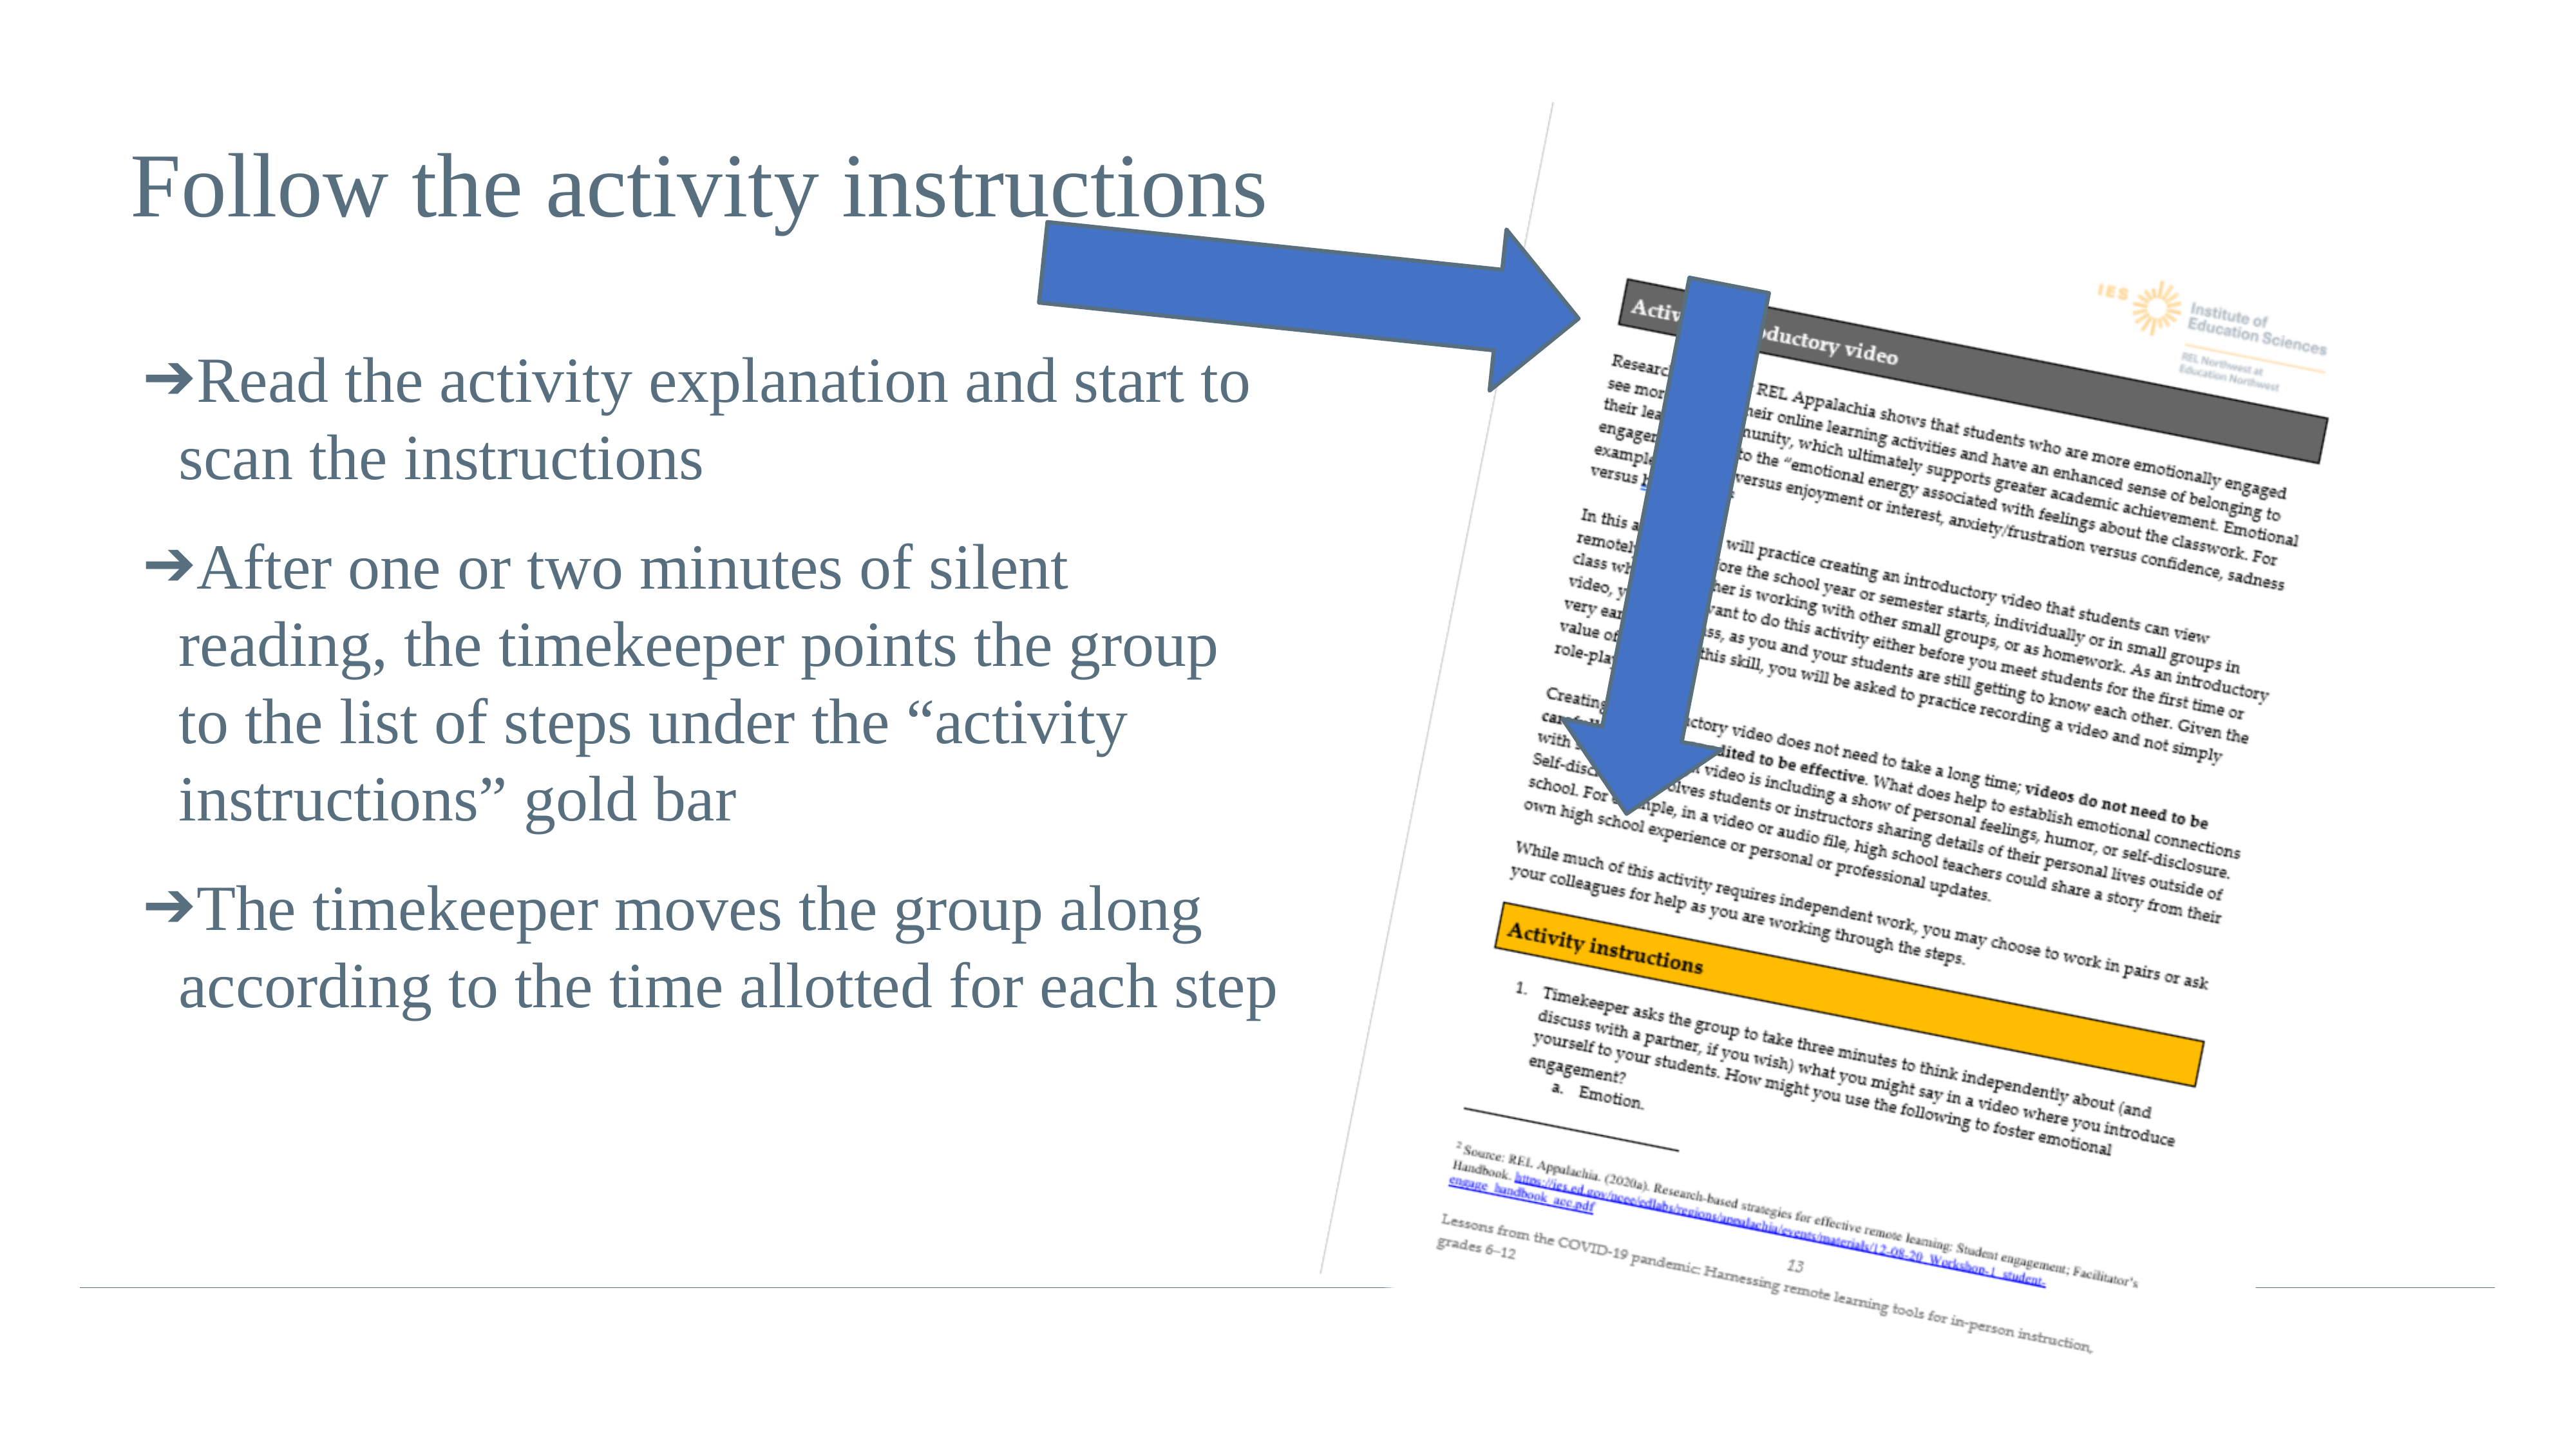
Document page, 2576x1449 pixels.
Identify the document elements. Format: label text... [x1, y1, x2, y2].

text_box [1039, 222, 1423, 343]
title Follow the activity instructions [120, 120, 1407, 249]
picture [1320, 104, 2456, 1449]
list Read the activity explanation and start to scan the instructions After one or two minutes of silent reading, the timekeeper points the group to the list of steps under the “activity instructions” gold bar The timekeeper moves the group along according to the time allotted for each step [120, 333, 1292, 1137]
